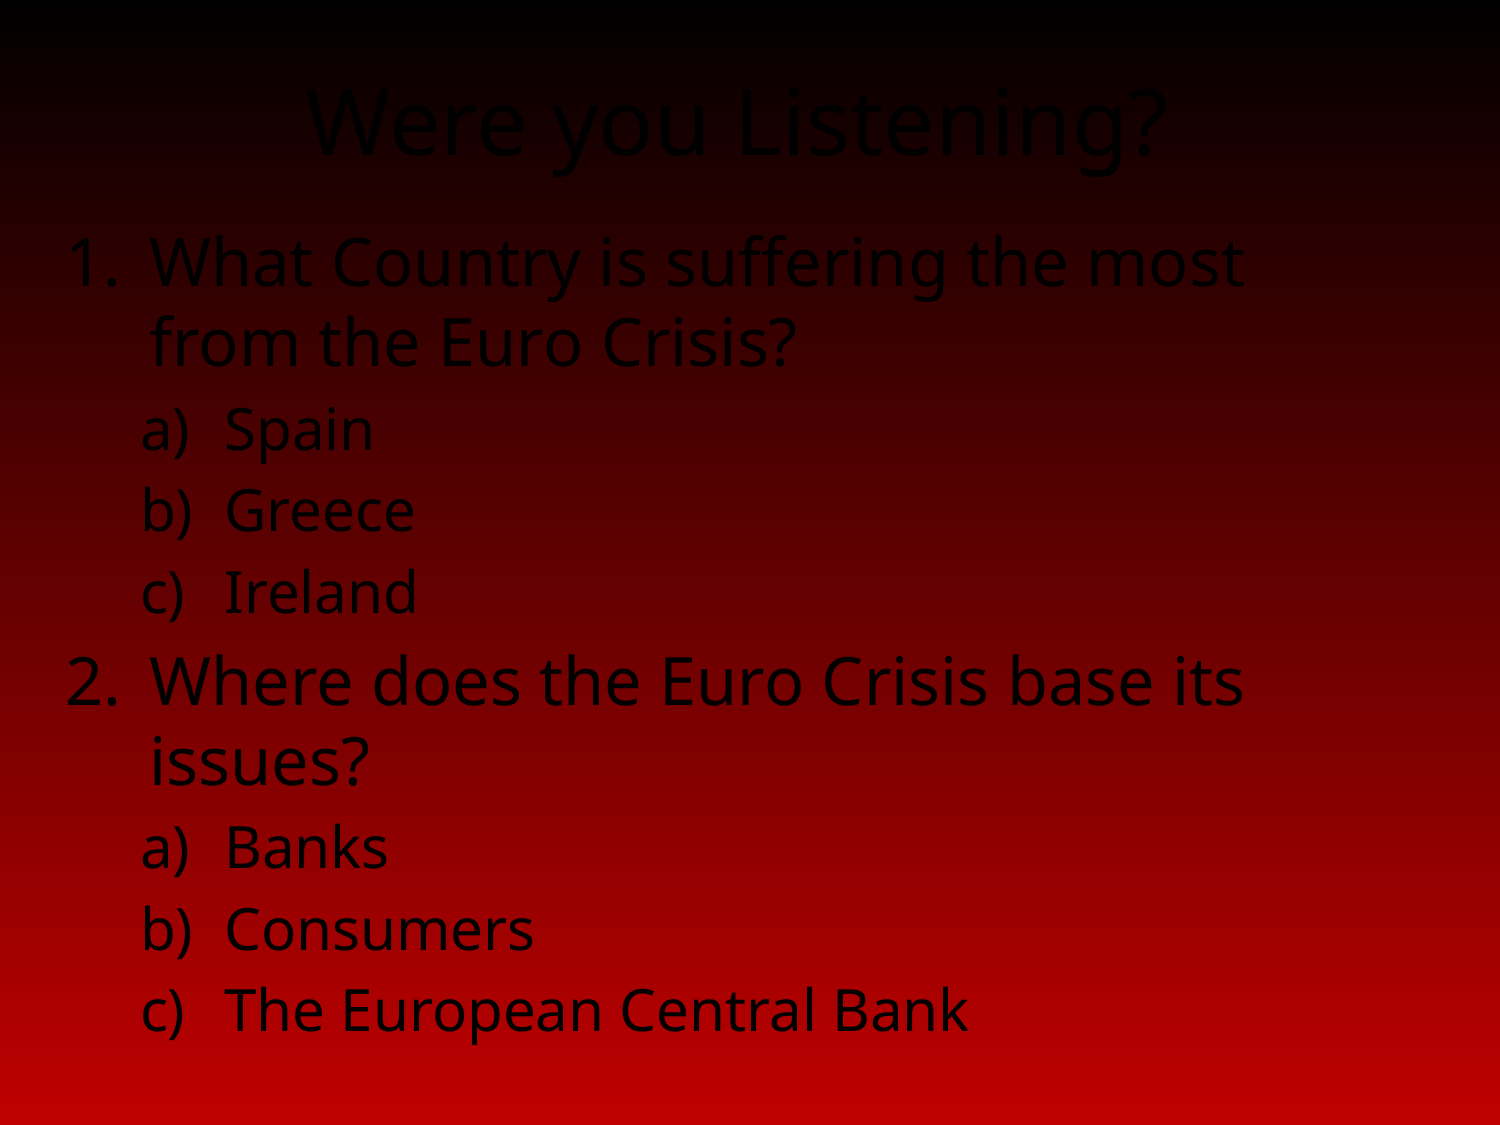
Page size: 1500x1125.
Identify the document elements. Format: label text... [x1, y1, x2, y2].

list What Country is suffering the most from the Euro Crisis? Spain Greece Ireland Where does the Euro Crisis base its issues? Banks Consumers The European Central Bank [49, 212, 1401, 1063]
title Were you Listening? [62, 24, 1413, 213]
